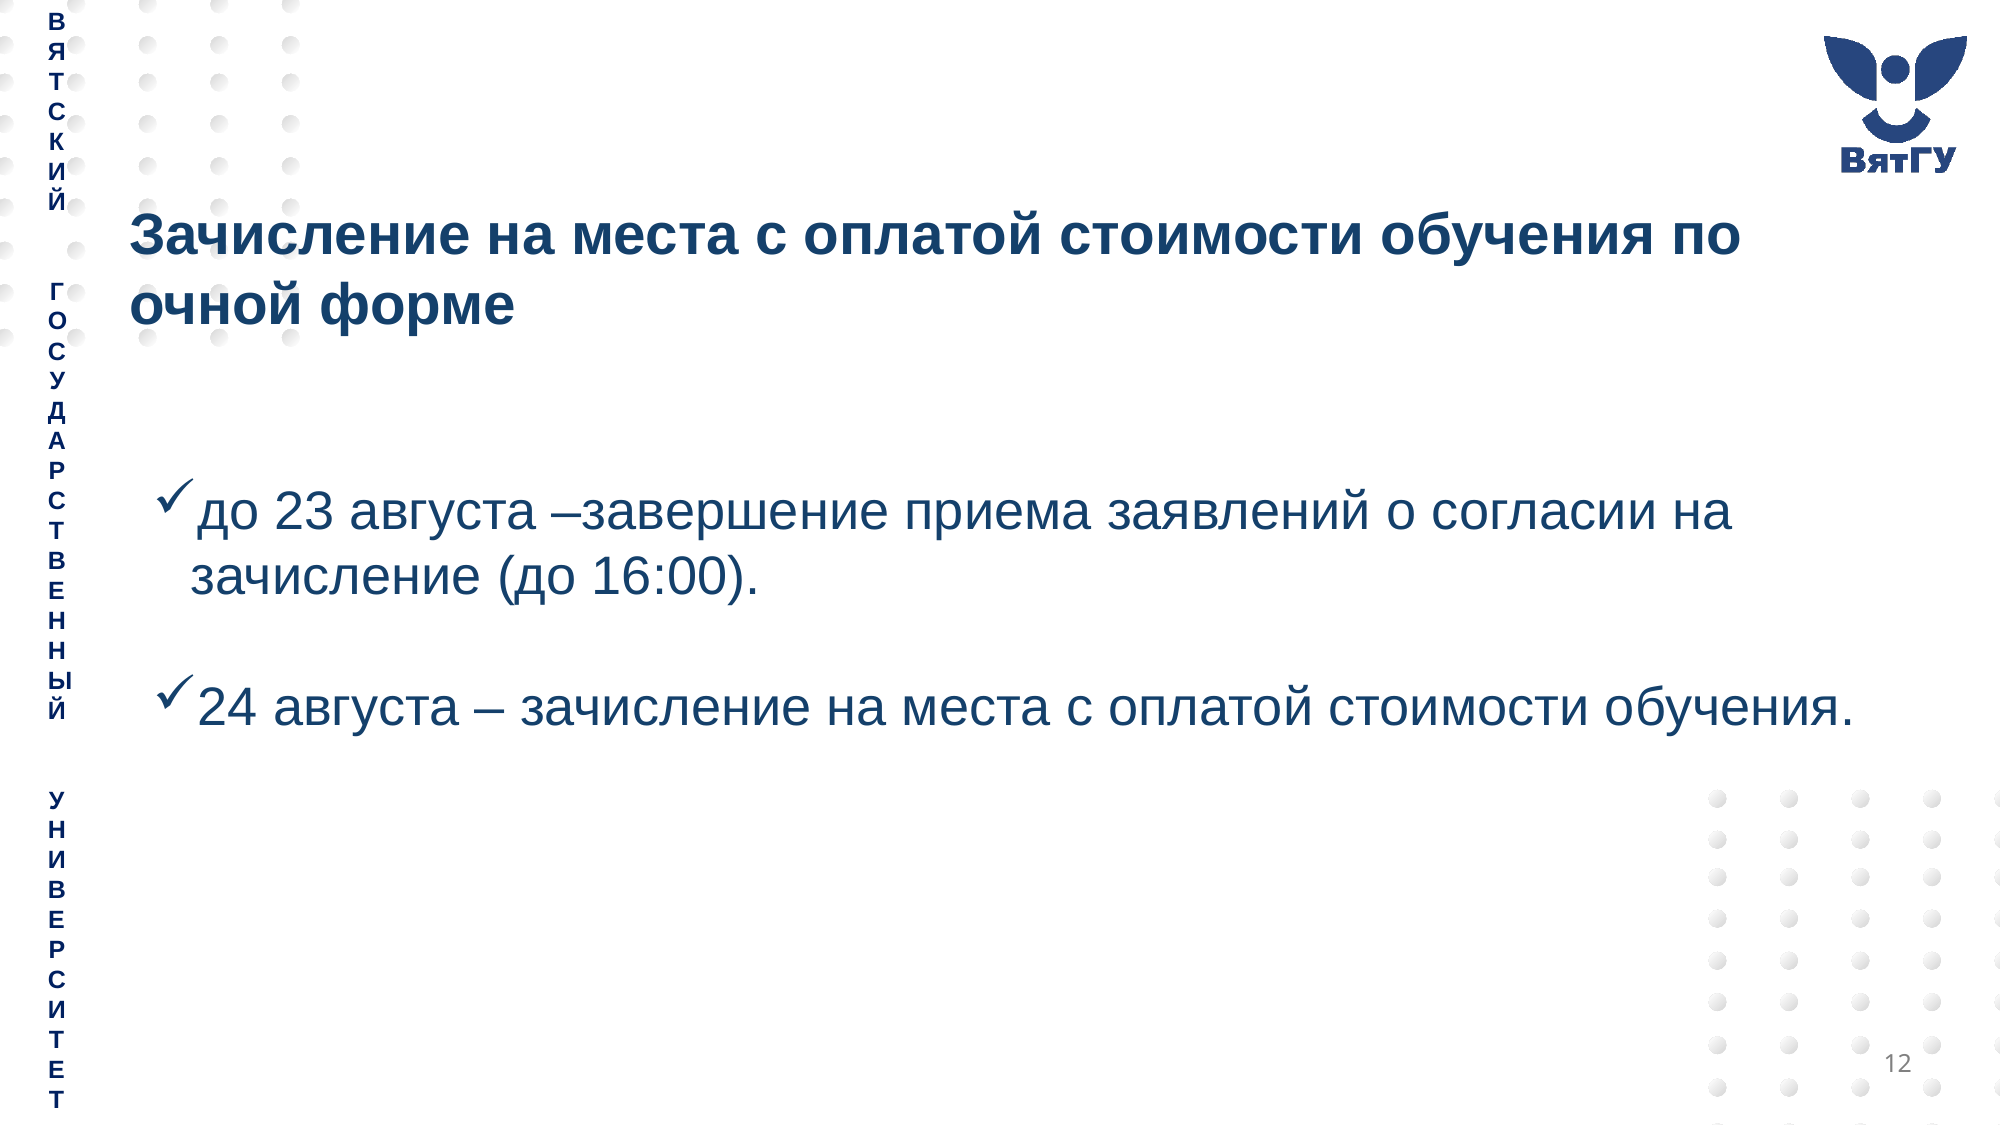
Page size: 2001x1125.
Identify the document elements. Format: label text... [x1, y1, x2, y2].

title Зачисление на места с оплатой стоимости обучения по очной форме [114, 184, 1886, 349]
slide_number 12 [1815, 1035, 1981, 1095]
list до 23 августа –завершение приема заявлений о согласии на зачисление (до 16:00). 24 августа – зачисление на места с оплатой стоимости обучения. [137, 468, 1910, 858]
picture [1824, 36, 1967, 173]
